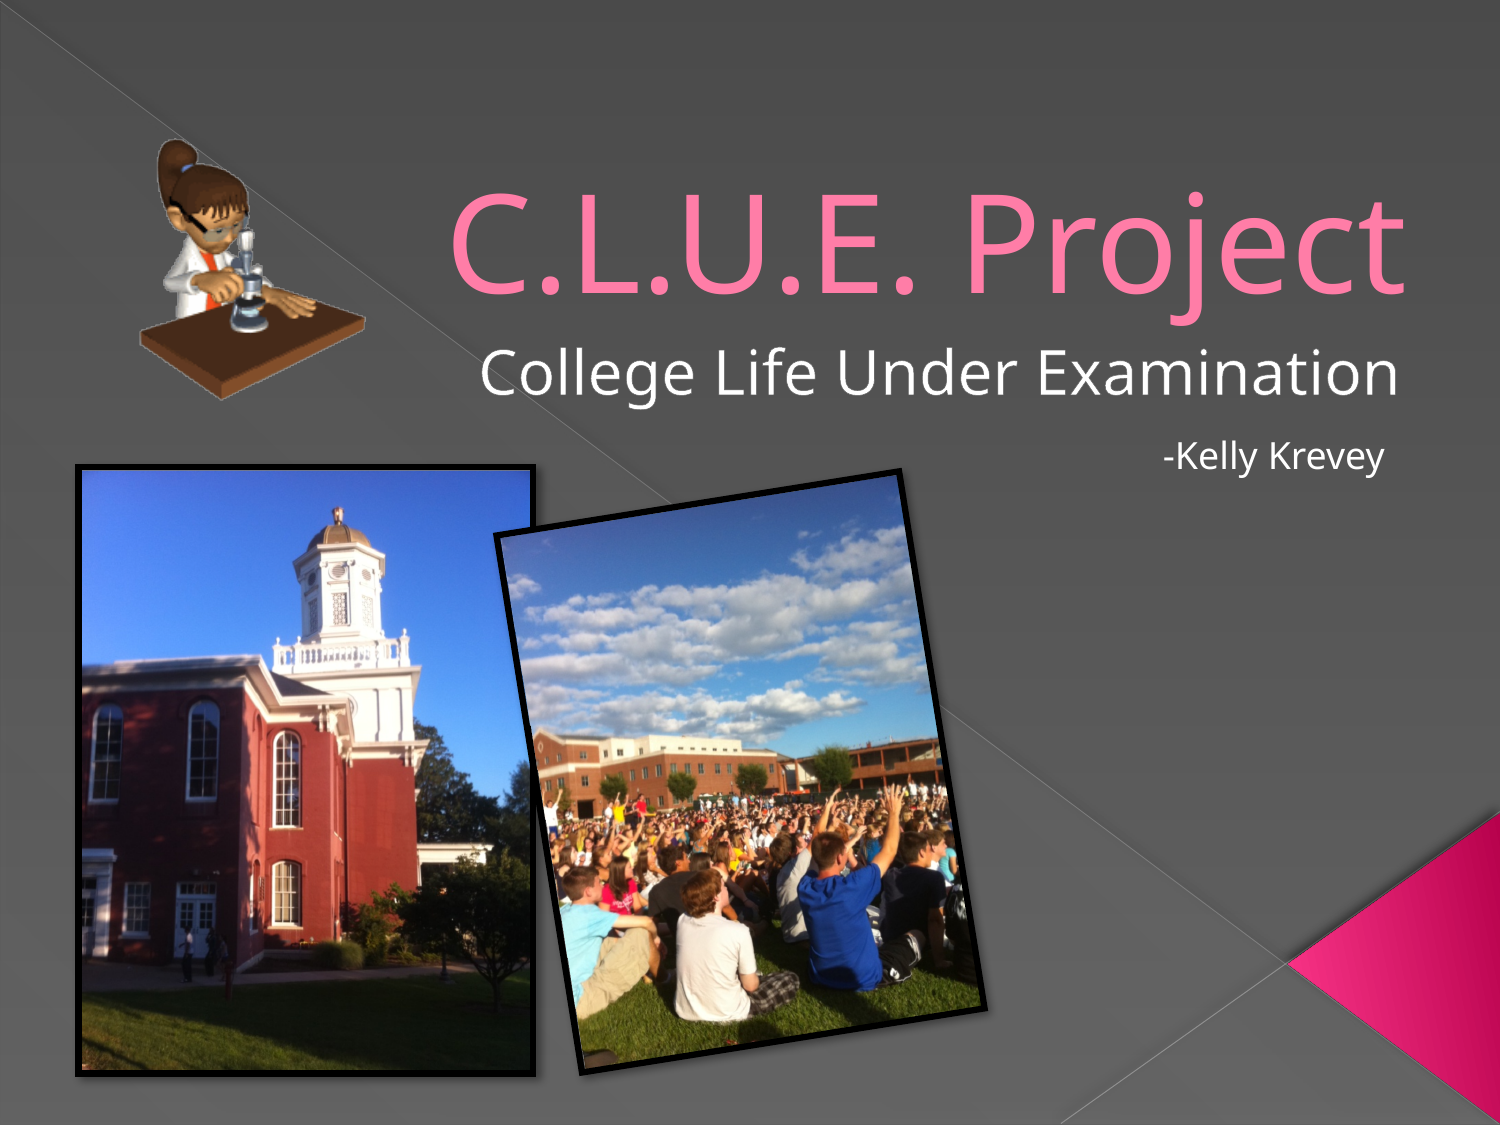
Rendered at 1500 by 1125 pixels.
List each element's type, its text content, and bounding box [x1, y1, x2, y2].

picture [5, 471, 1010, 1070]
title C.L.U.E. Project [99, 87, 1423, 324]
text_box -Kelly Krevey [812, 424, 1400, 485]
picture [112, 137, 377, 402]
subtitle College Life Under Examination [99, 324, 1423, 481]
